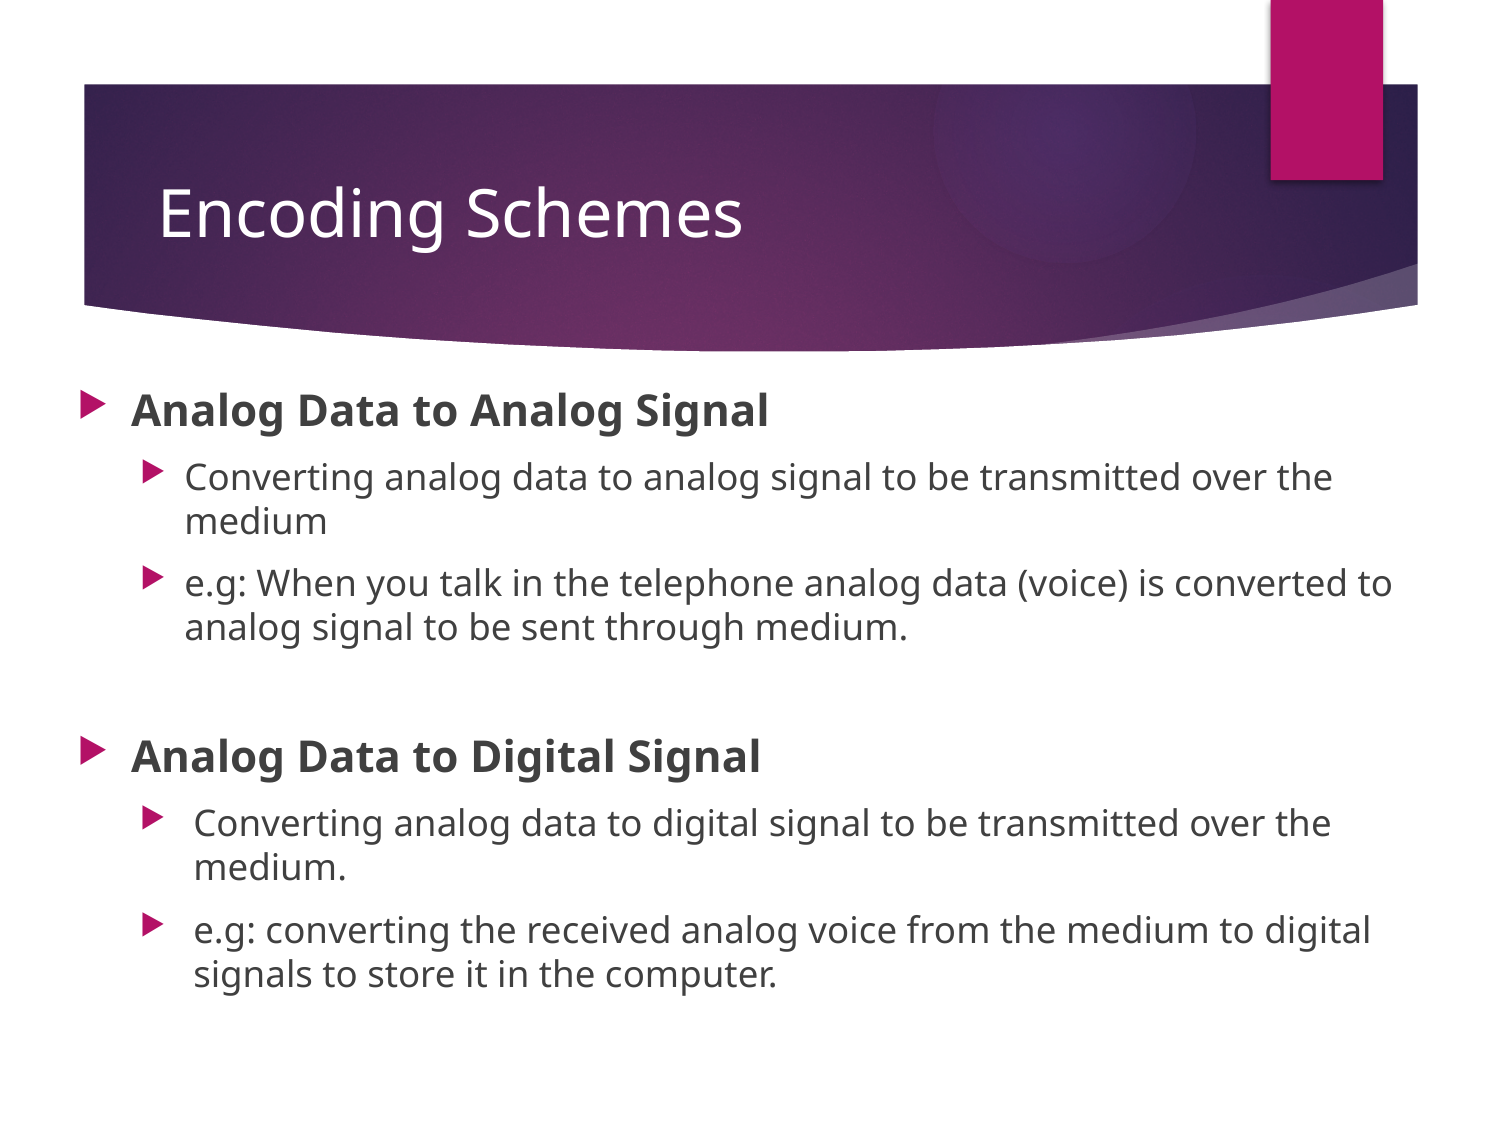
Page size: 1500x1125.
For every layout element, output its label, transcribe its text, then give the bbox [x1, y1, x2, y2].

list Analog Data to Analog Signal Converting analog data to analog signal to be transmitted over the medium e.g: When you talk in the telephone analog data (voice) is converted to analog signal to be sent through medium. Analog Data to Digital Signal Converting analog data to digital signal to be transmitted over the medium. e.g: converting the received analog voice from the medium to digital signals to store it in the computer. [62, 375, 1463, 1005]
title Encoding Schemes [142, 152, 1183, 269]
